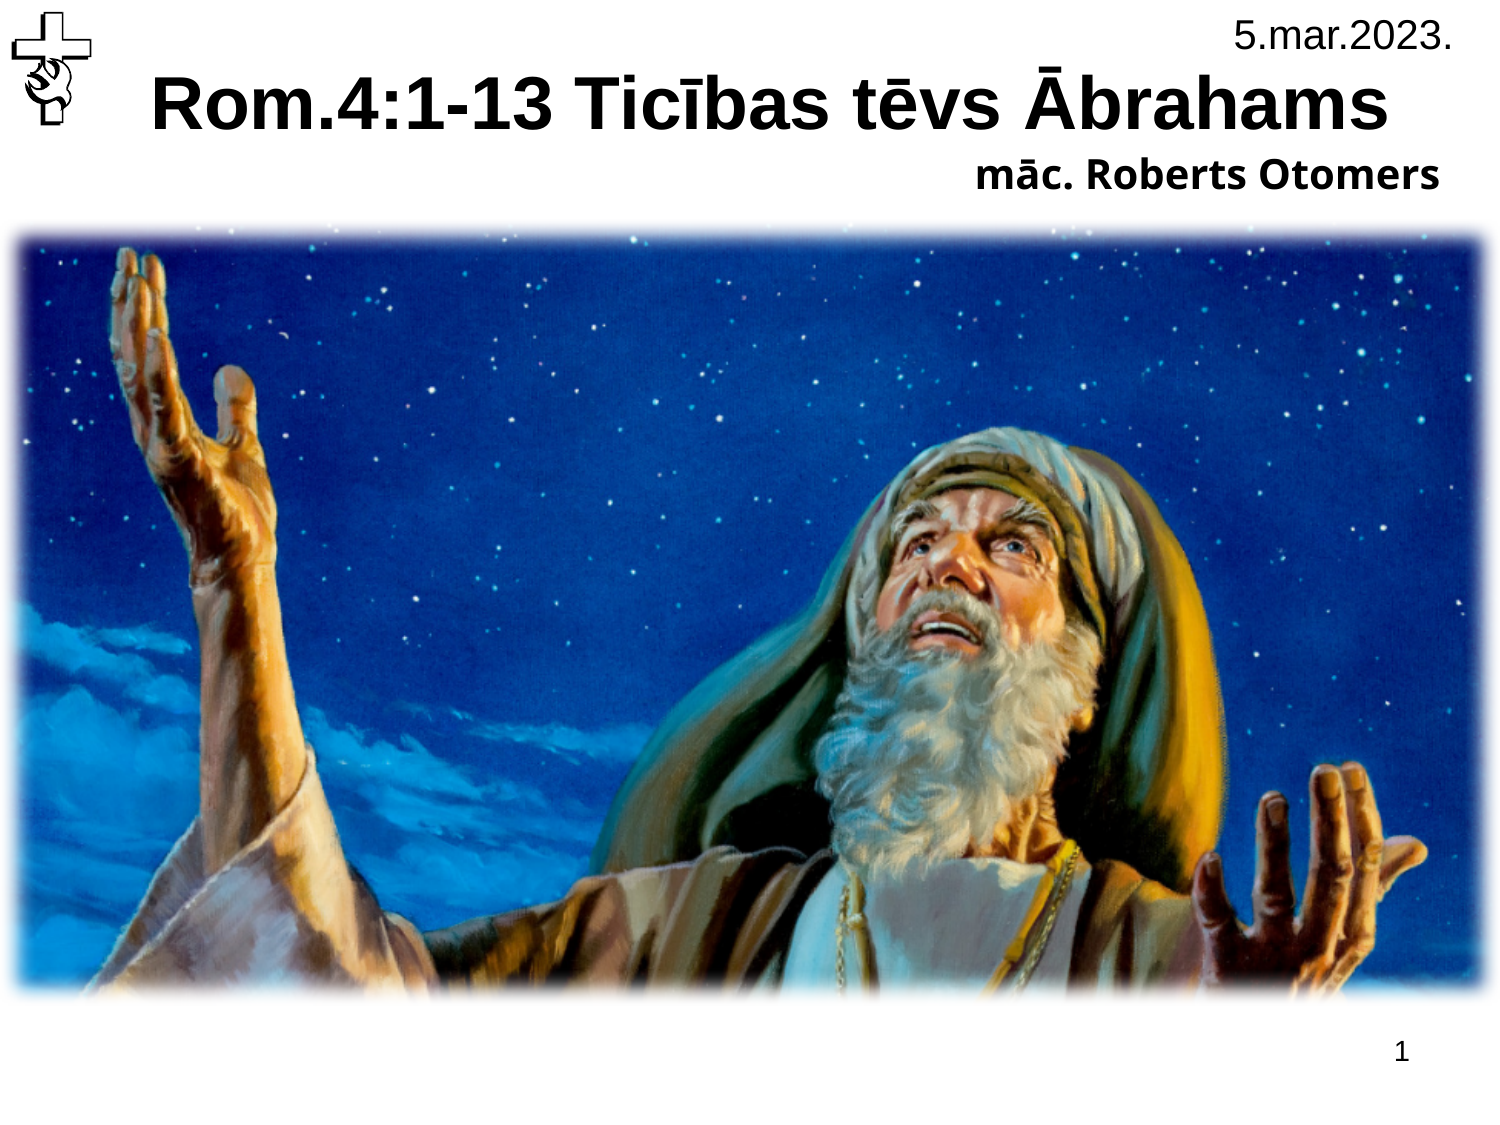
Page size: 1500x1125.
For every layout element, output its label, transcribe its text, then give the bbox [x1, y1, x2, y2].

picture [11, 11, 92, 126]
slide_number 1 [1074, 1024, 1426, 1103]
title Rom.4:1-13 Ticības tēvs Ābrahams [40, 11, 1500, 188]
text_box māc. Roberts Otomers [915, 140, 1500, 206]
picture [0, 219, 1500, 1006]
text_box 5.mar.2023. [1218, 0, 1500, 65]
